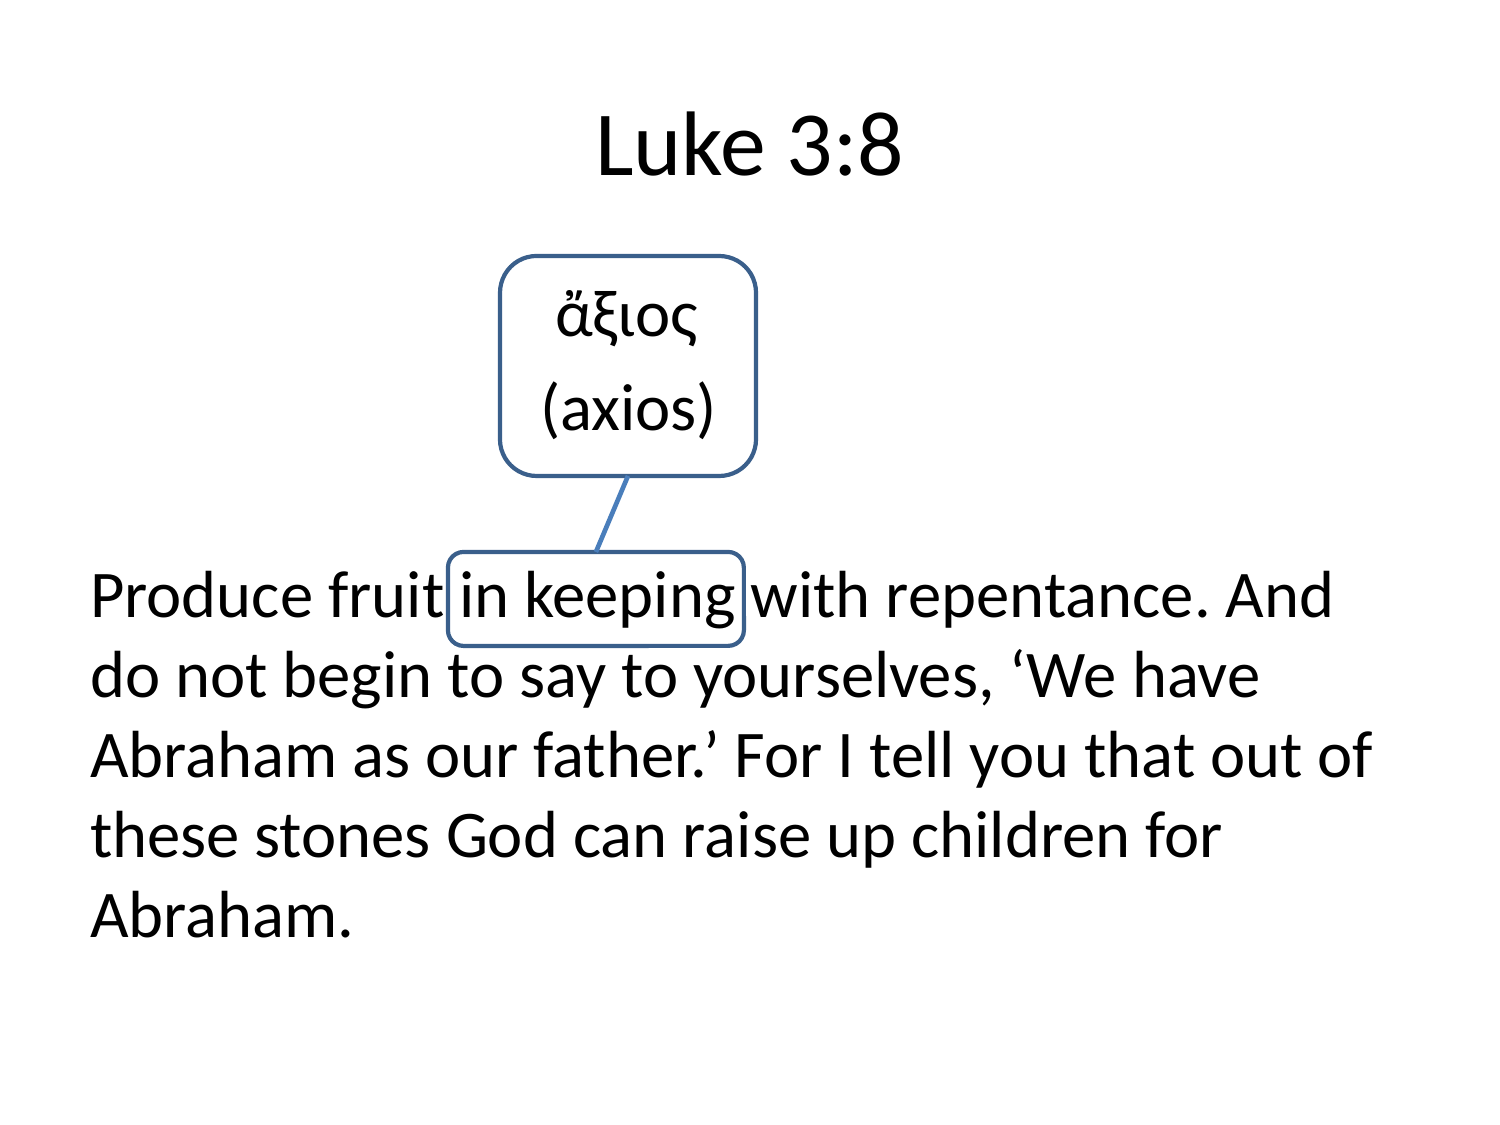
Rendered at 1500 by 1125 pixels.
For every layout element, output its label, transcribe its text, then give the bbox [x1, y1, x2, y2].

text_box [445, 549, 747, 649]
text_box [497, 253, 759, 479]
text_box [595, 475, 629, 553]
list ἄξιος (axios) Produce fruit in keeping with repentance. And do not begin to say to yourselves, ‘We have Abraham as our father.’ For I tell you that out of these stones God can raise up children for Abraham. [75, 262, 1425, 1005]
title Luke 3:8 [75, 45, 1425, 233]
